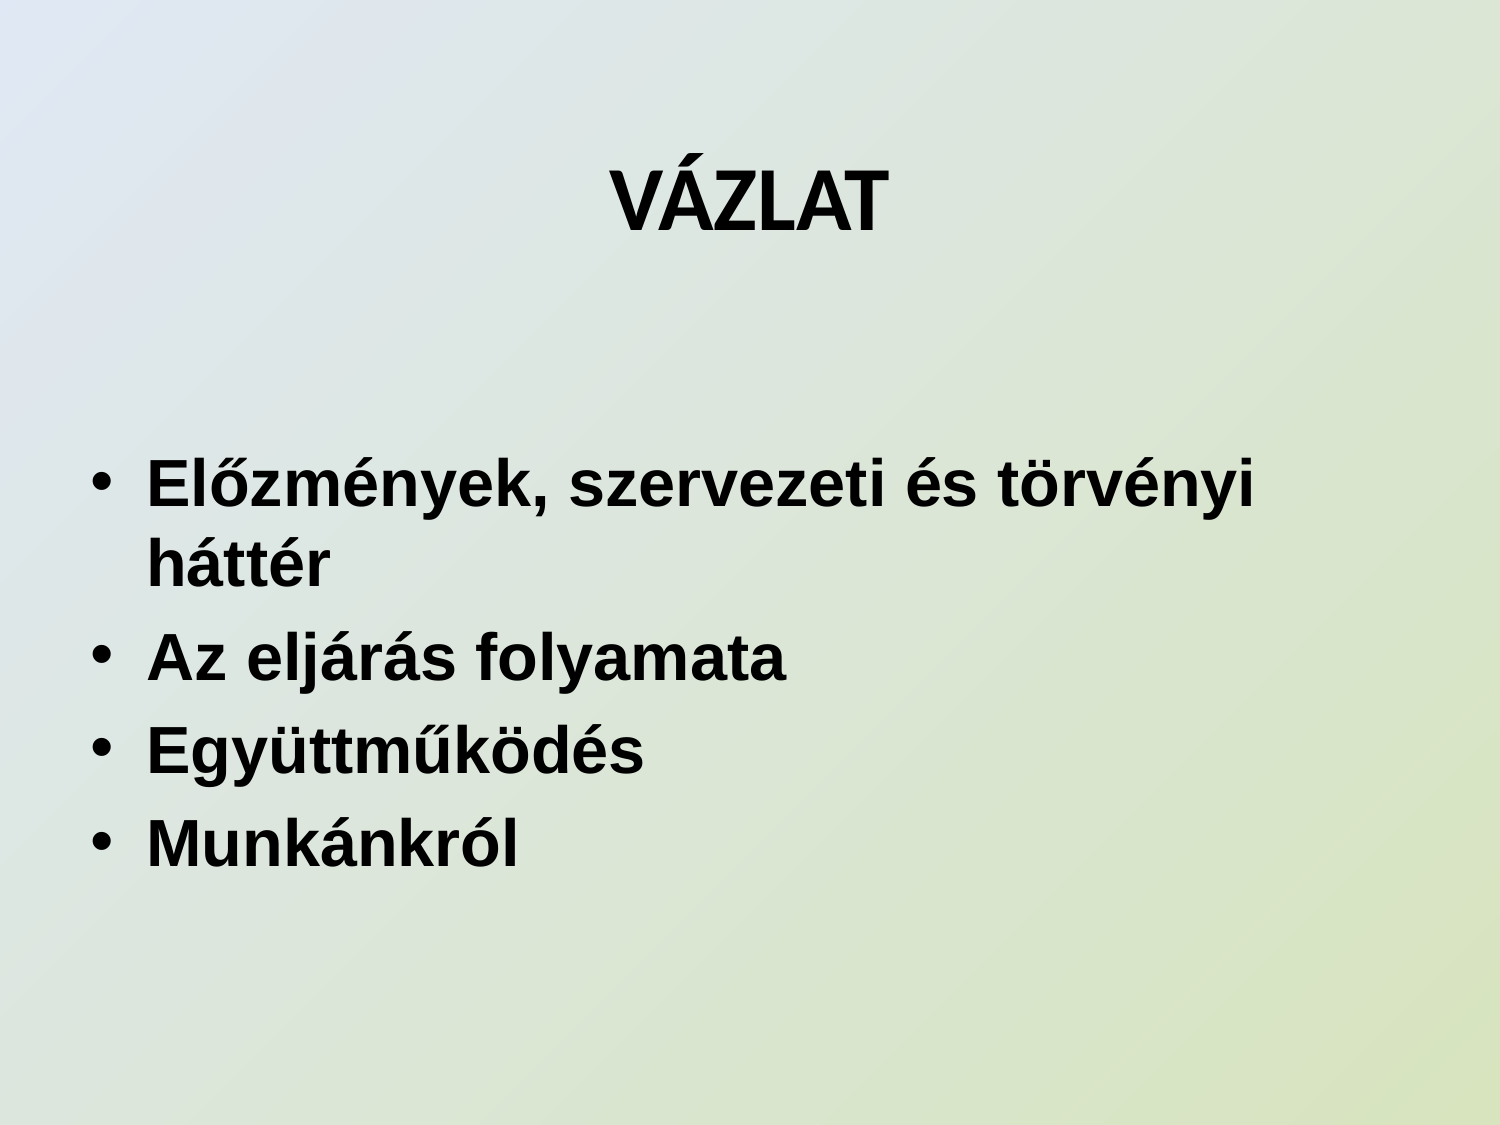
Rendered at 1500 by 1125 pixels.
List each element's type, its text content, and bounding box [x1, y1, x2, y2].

title VÁZLAT [74, 44, 1426, 233]
list Előzmények, szervezeti és törvényi háttér Az eljárás folyamata Együttműködés Munkánkról [74, 432, 1426, 1006]
